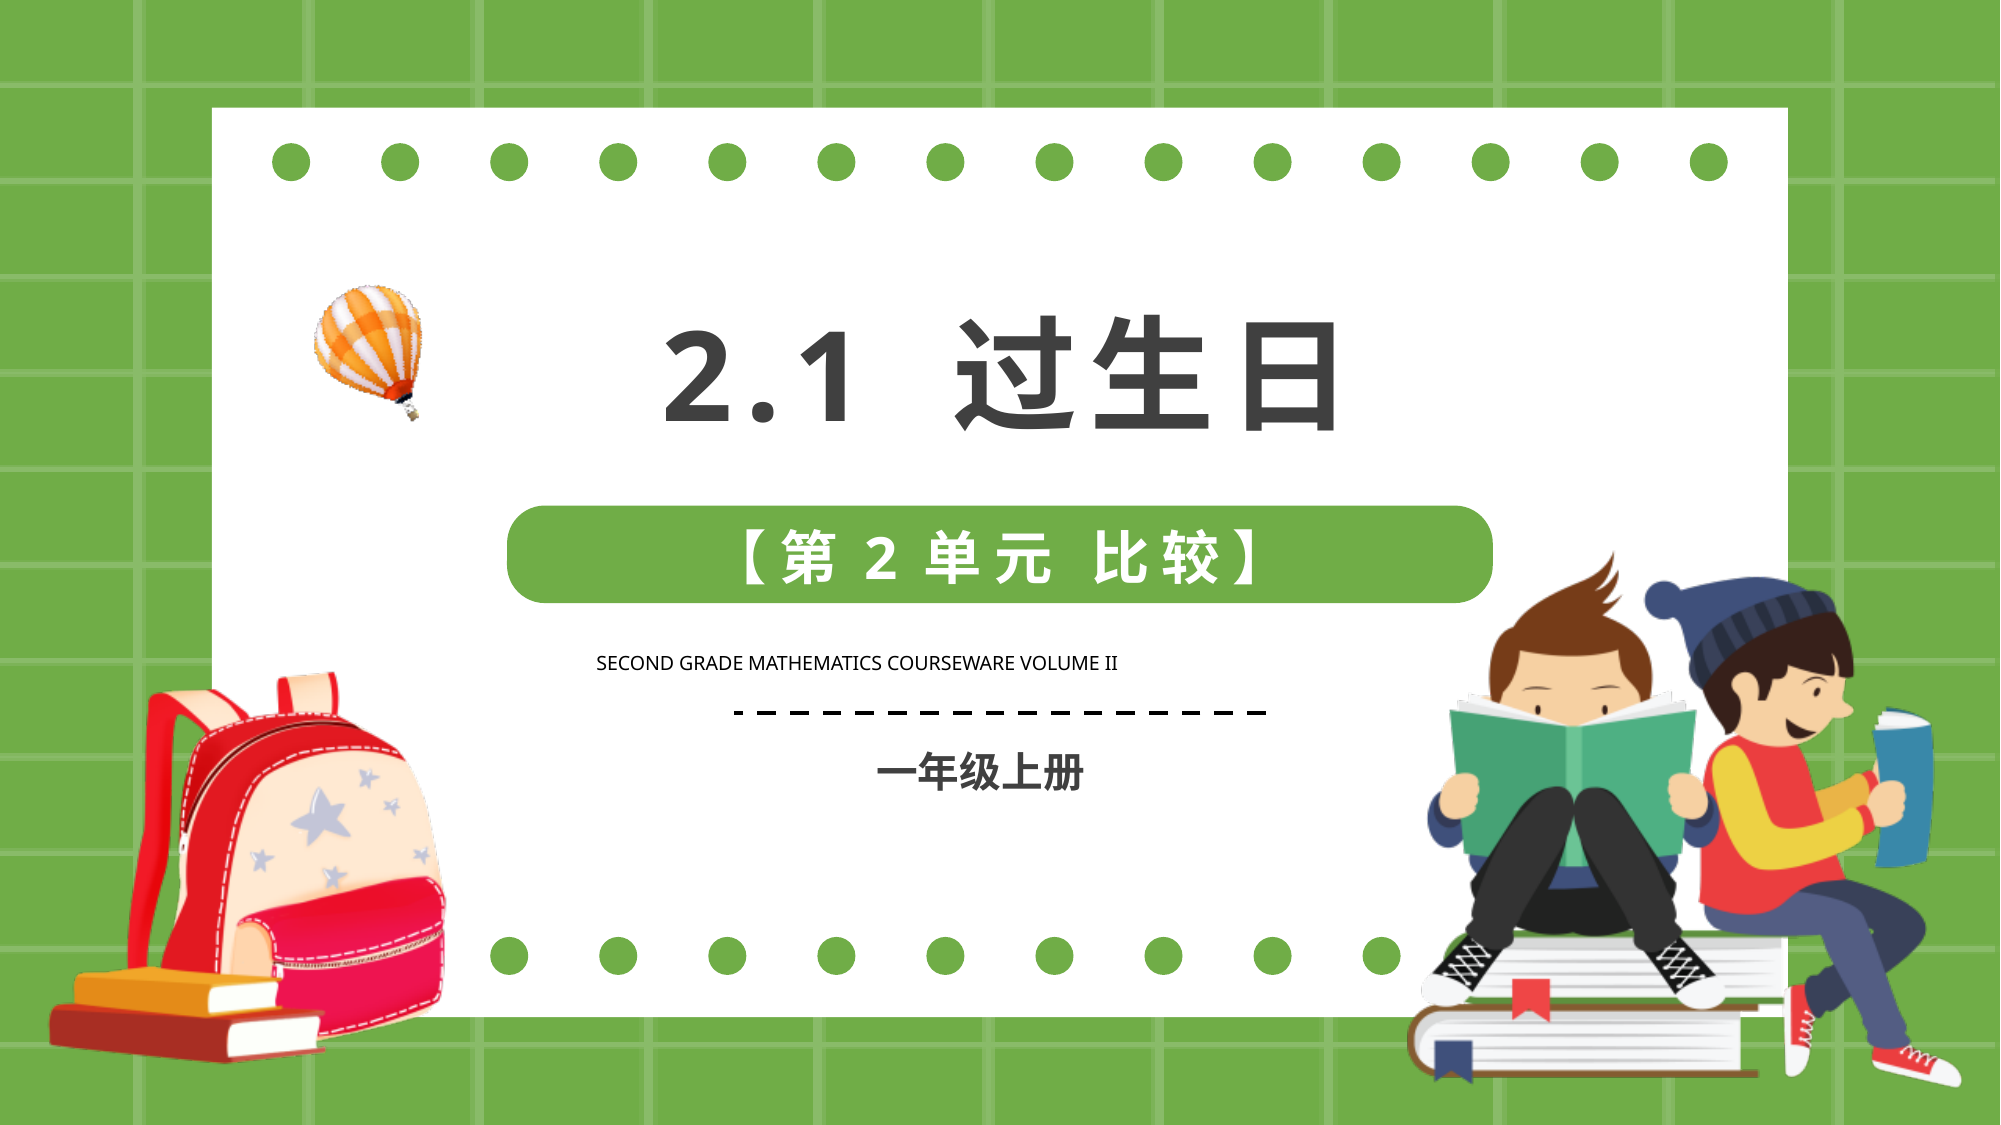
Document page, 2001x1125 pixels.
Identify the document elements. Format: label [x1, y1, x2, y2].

picture [0, 0, 2000, 1125]
text_box [272, 143, 1728, 182]
text_box [441, 505, 1295, 604]
text_box [581, 631, 1295, 805]
text_box [520, 936, 1295, 975]
